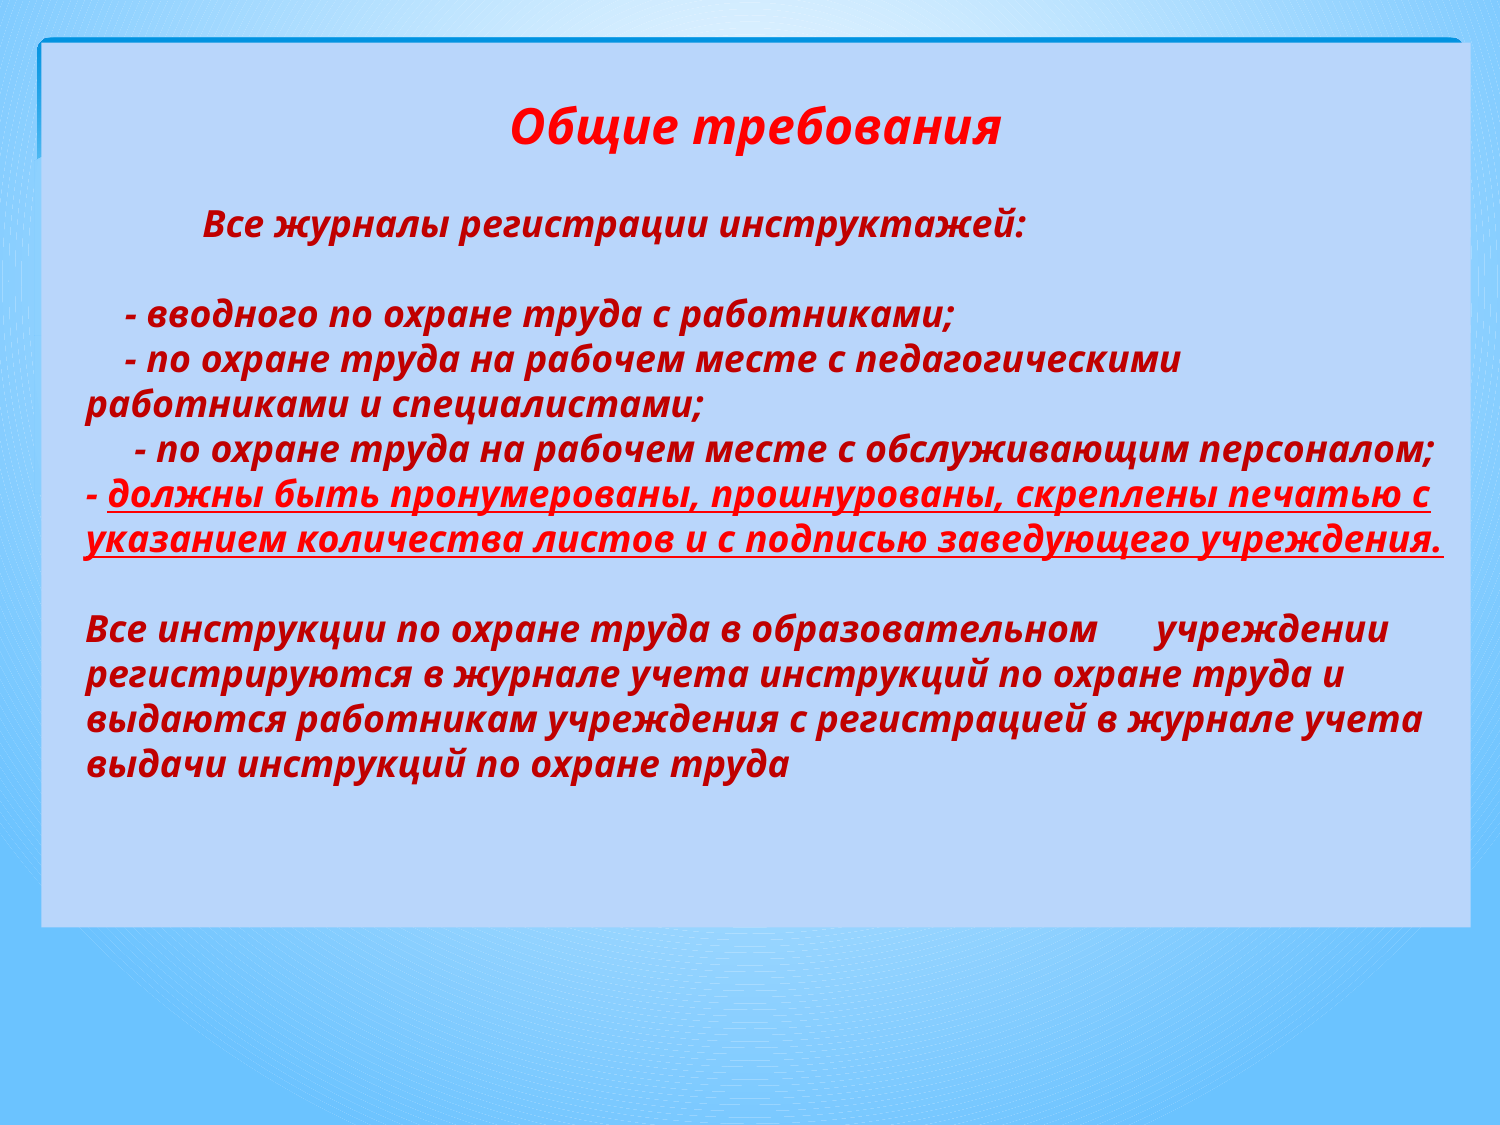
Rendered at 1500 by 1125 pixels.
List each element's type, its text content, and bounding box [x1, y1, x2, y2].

text_box Общие требования Все журналы регистрации инструктажей: - вводного по охране труда с работниками; - по охране труда на рабочем месте с педагогическими работниками и специалистами; - по охране труда на рабочем месте с обслуживающим персоналом; - должны быть пронумерованы, прошнурованы, скреплены печатью с указанием количества листов и с подписью заведующего учреждения. Все инструкции по охране труда в образовательном учреждении регистрируются в журнале учета инструкций по охране труда и выдаются работникам учреждения с регистрацией в журнале учета выдачи инструкций по охране труда [41, 42, 1471, 928]
